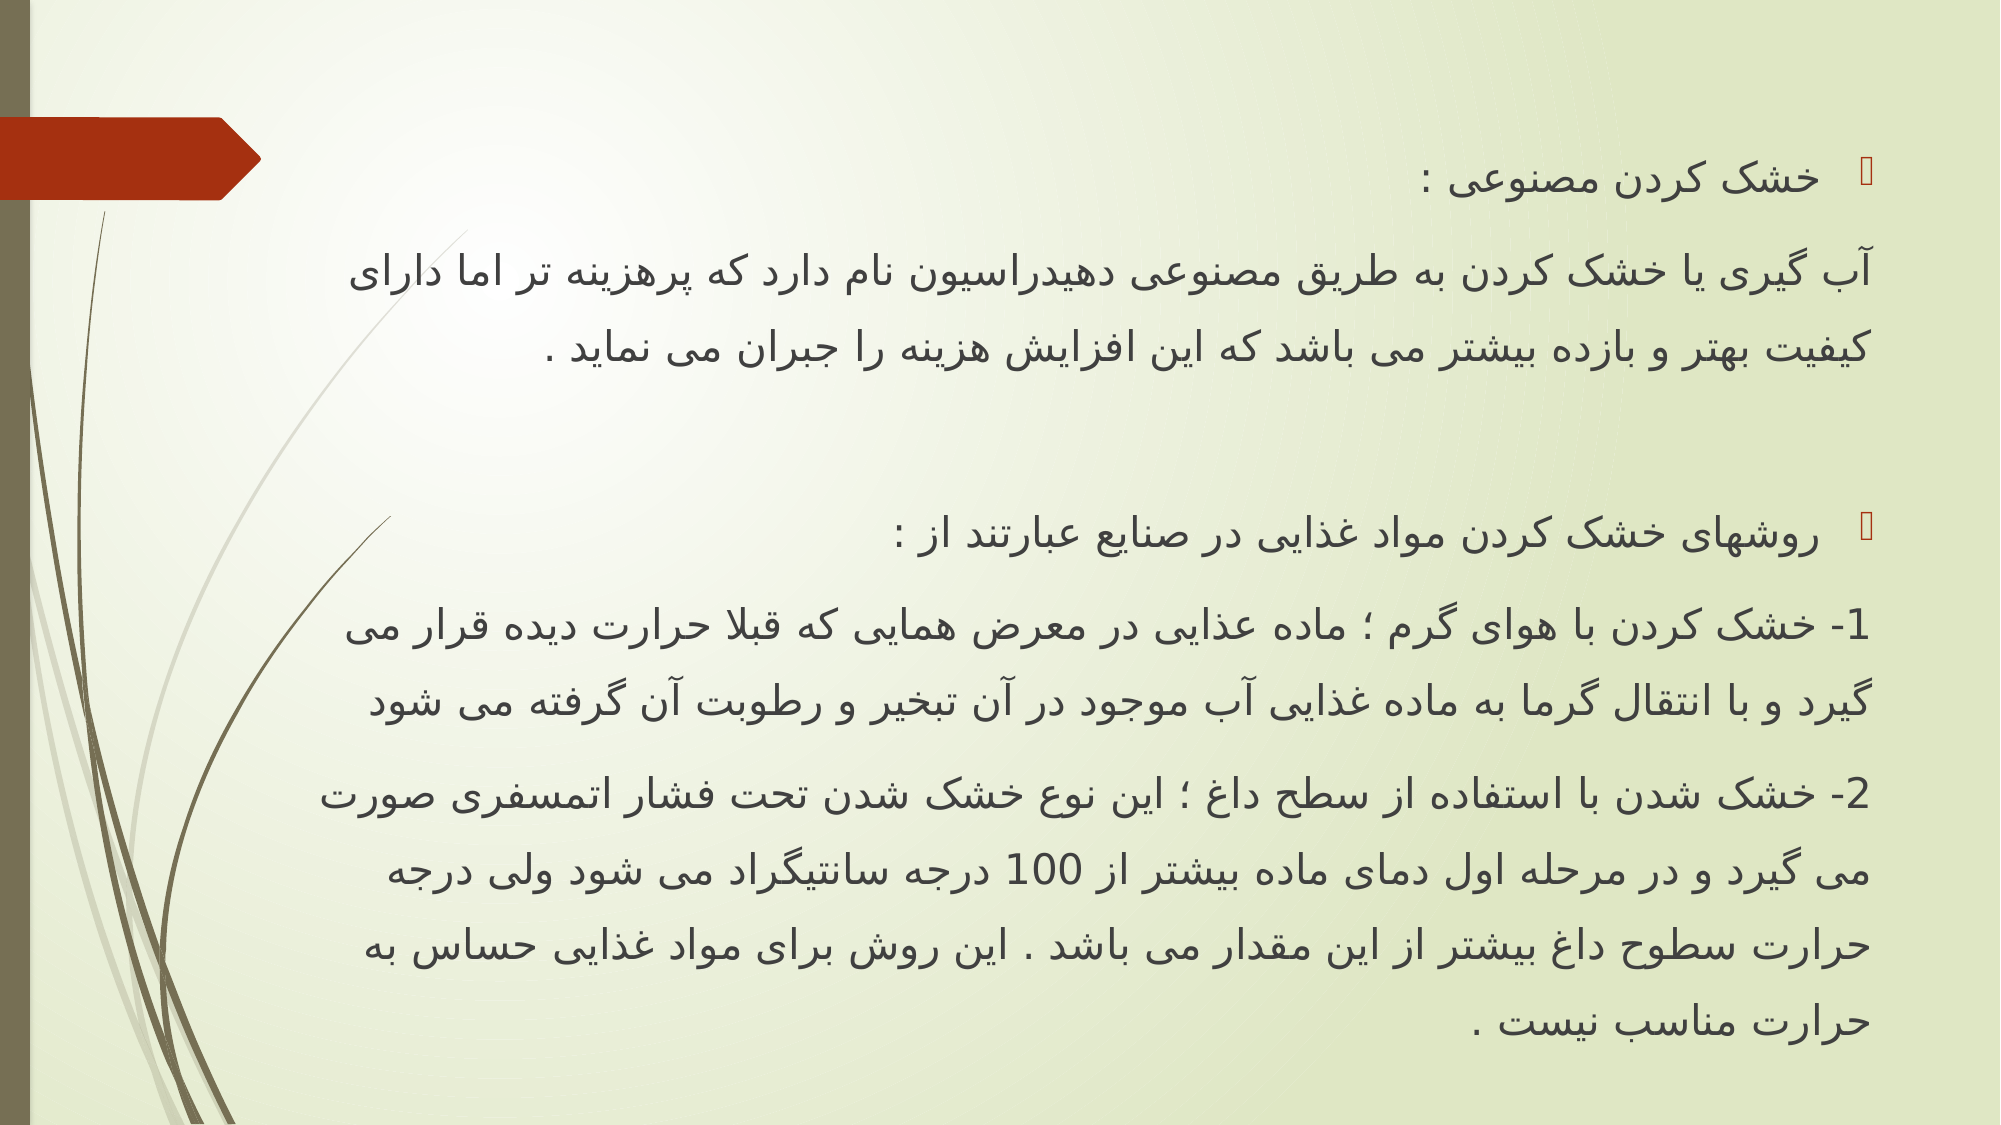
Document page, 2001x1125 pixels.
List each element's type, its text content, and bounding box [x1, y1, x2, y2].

list خشک کردن مصنوعی : آب گیری یا خشک کردن به طریق مصنوعی دهیدراسیون نام دارد که پرهزینه تر اما دارای کیفیت بهتر و بازده بیشتر می باشد که این افزایش هزینه را جبران می نماید . روشهای خشک کردن مواد غذایی در صنایع عبارتند از : 1- خشک کردن با هوای گرم ؛ ماده عذایی در معرض همایی که قبلا حرارت دیده قرار می گیرد و با انتقال گرما به ماده غذایی آب موجود در آن تبخیر و رطوبت آن گرفته می شود 2- خشک شدن با استفاده از سطح داغ ؛ این نوع خشک شدن تحت فشار اتمسفری صورت می گیرد و در مرحله اول دمای ماده بیشتر از 100 درجه سانتیگراد می شود ولی درجه حرارت سطوح داغ بیشتر از این مقدار می باشد . این روش برای مواد غذایی حساس به حرارت مناسب نیست . [257, 117, 1888, 1055]
